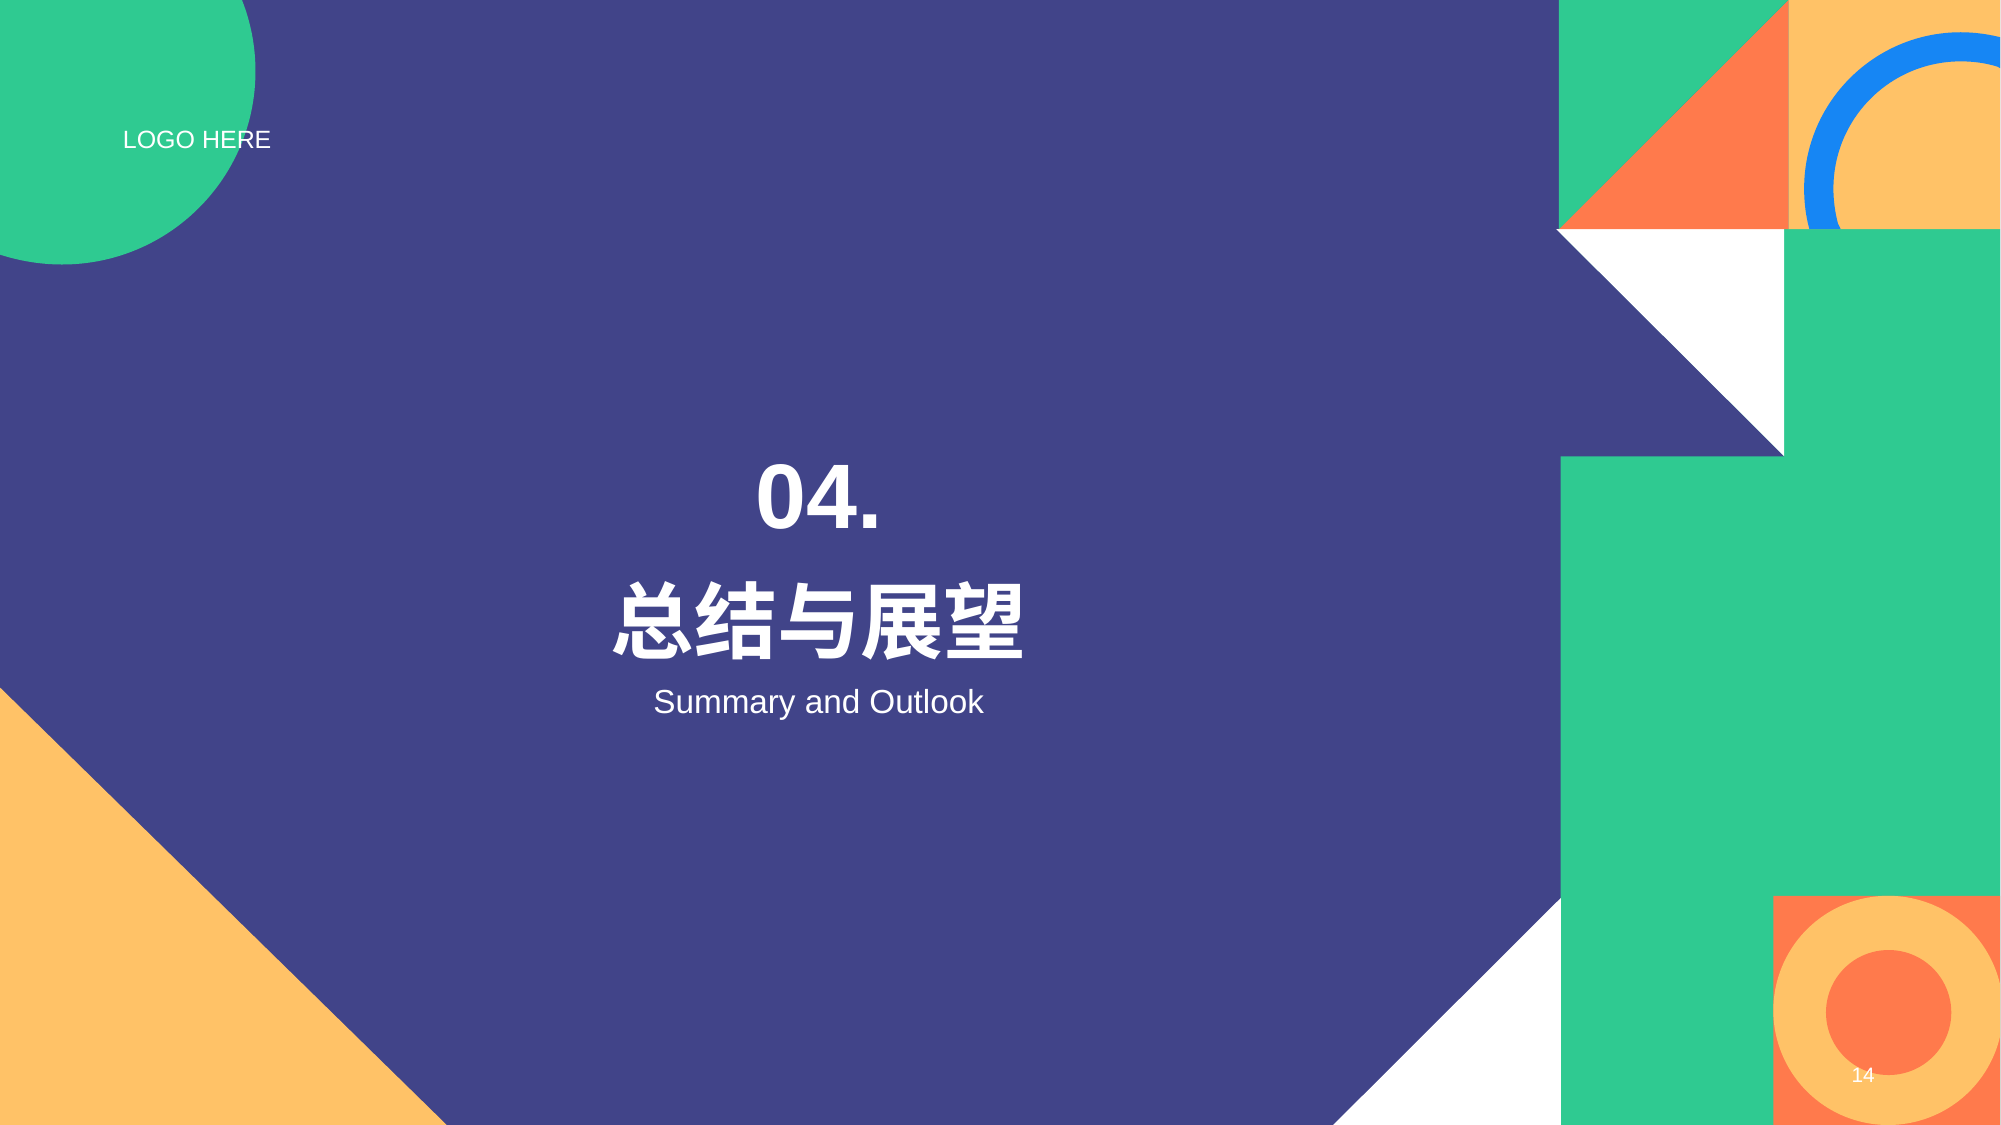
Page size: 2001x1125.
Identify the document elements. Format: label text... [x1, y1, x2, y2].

title 总结与展望 [348, 571, 1289, 677]
text_box LOGO HERE [108, 119, 292, 169]
list Summary and Outlook [348, 677, 1289, 730]
text_box 04. [348, 442, 1289, 557]
slide_number 14 [1452, 1056, 1890, 1092]
